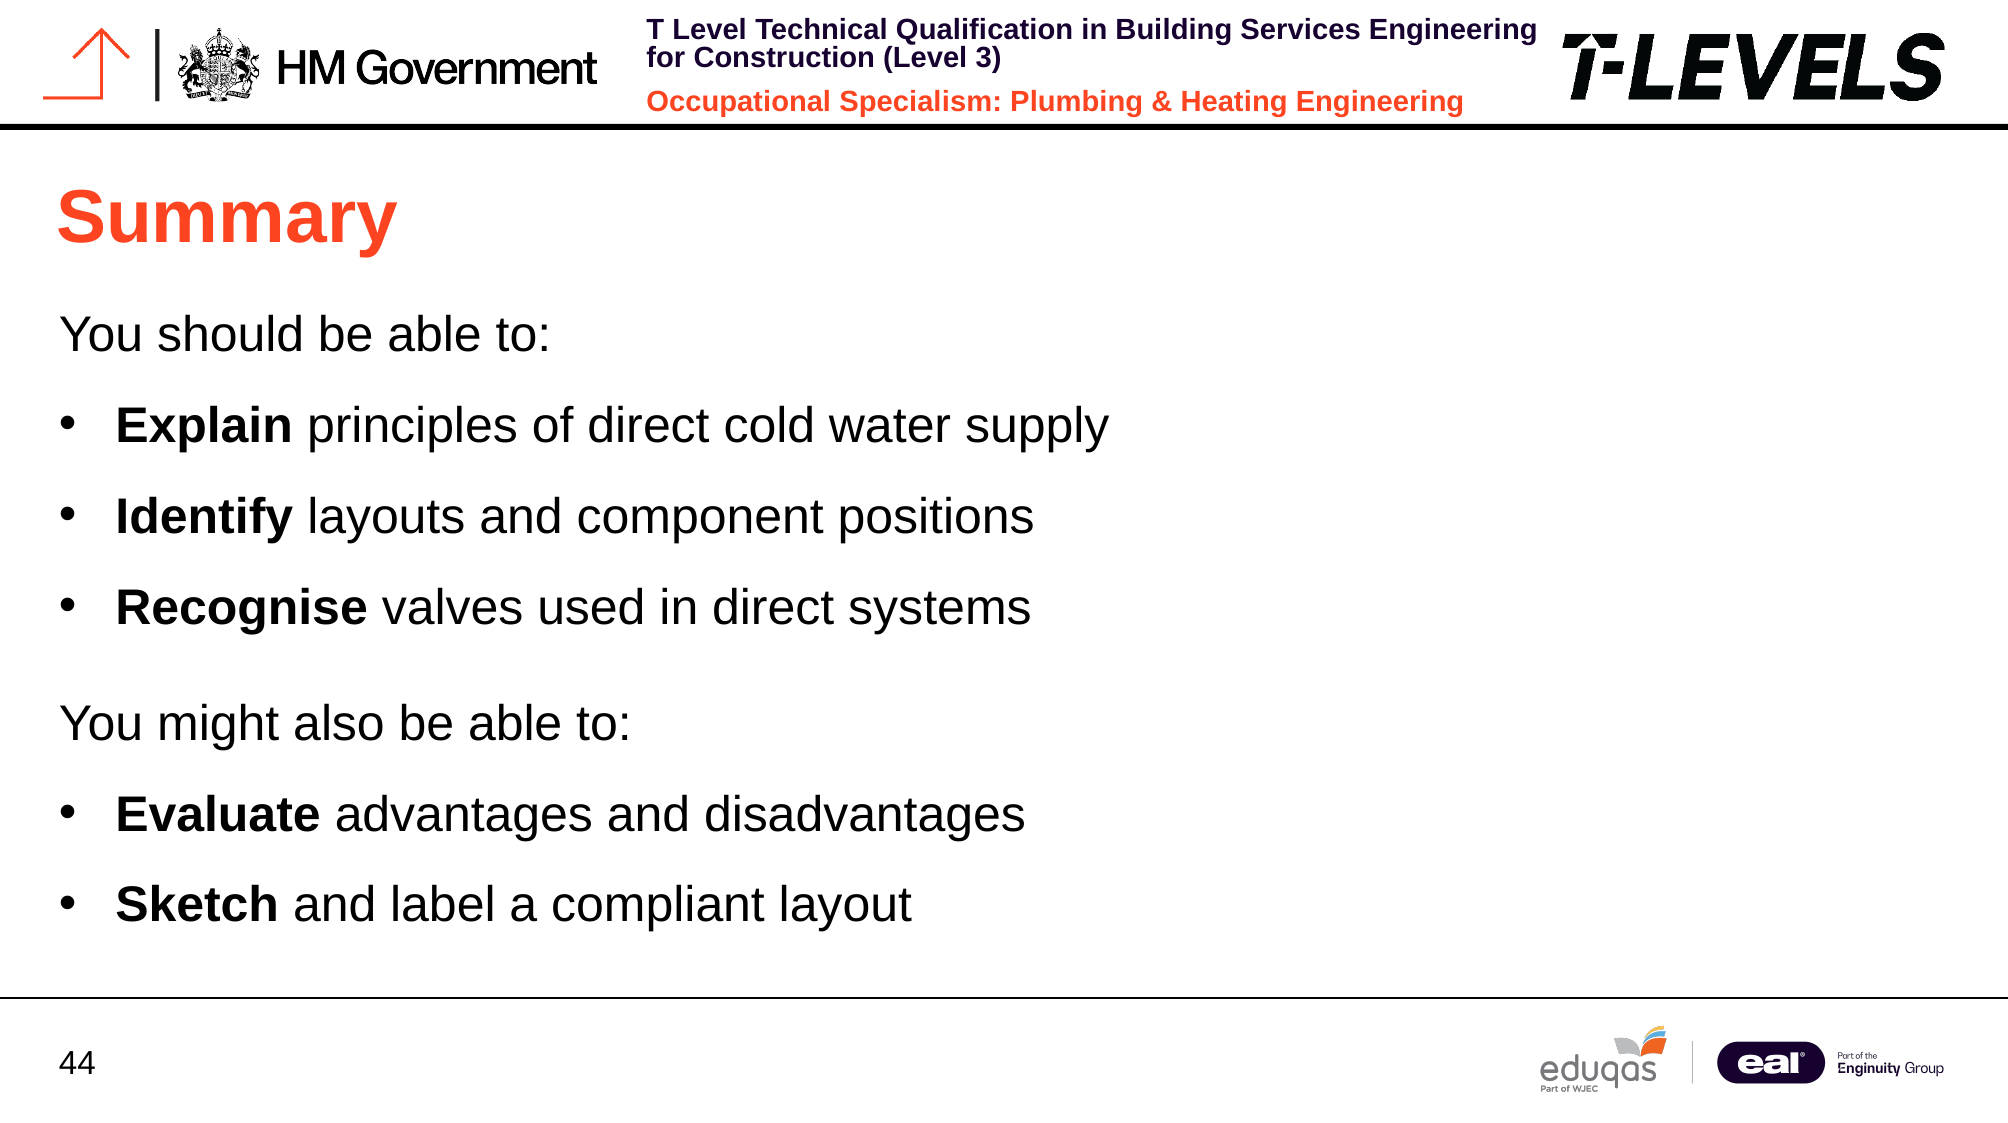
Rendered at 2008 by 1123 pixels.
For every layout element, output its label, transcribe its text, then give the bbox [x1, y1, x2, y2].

title Summary [41, 111, 1949, 314]
picture [1535, 1021, 1949, 1097]
picture [155, 28, 597, 102]
picture [38, 27, 136, 100]
picture [1543, 25, 1964, 108]
list You should be able to: Explain principles of direct cold water supply Identify layouts and component positions Recognise valves used in direct systems You might also be able to: Evaluate advantages and disadvantages Sketch and label a compliant layout [59, 295, 1689, 975]
